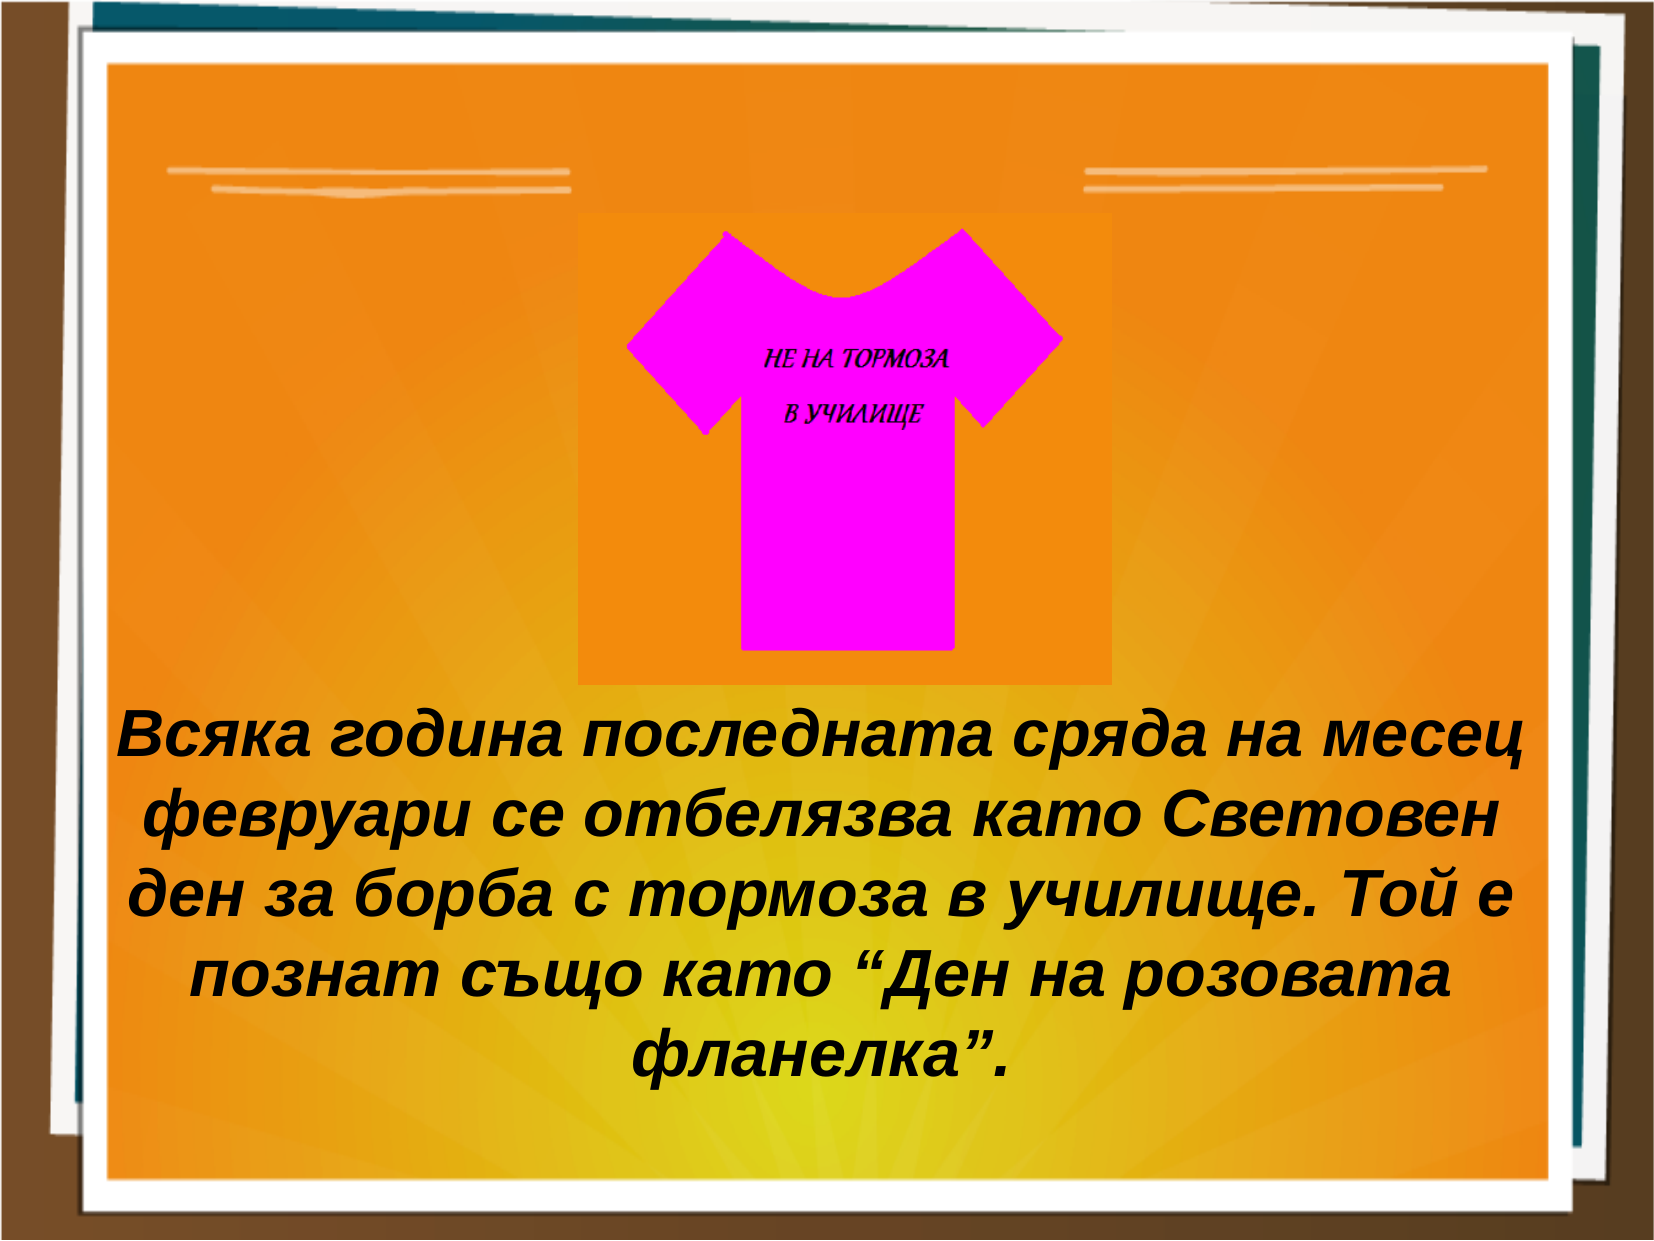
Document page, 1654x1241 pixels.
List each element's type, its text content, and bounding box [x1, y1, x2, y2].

picture [0, 0, 1654, 1240]
text_box Всяка година последната сряда на месец февруари се отбелязва като Световен ден за борба с тормоза в училище. Той е познат също като “Ден на розовата фланелка”. [77, 484, 1566, 1241]
